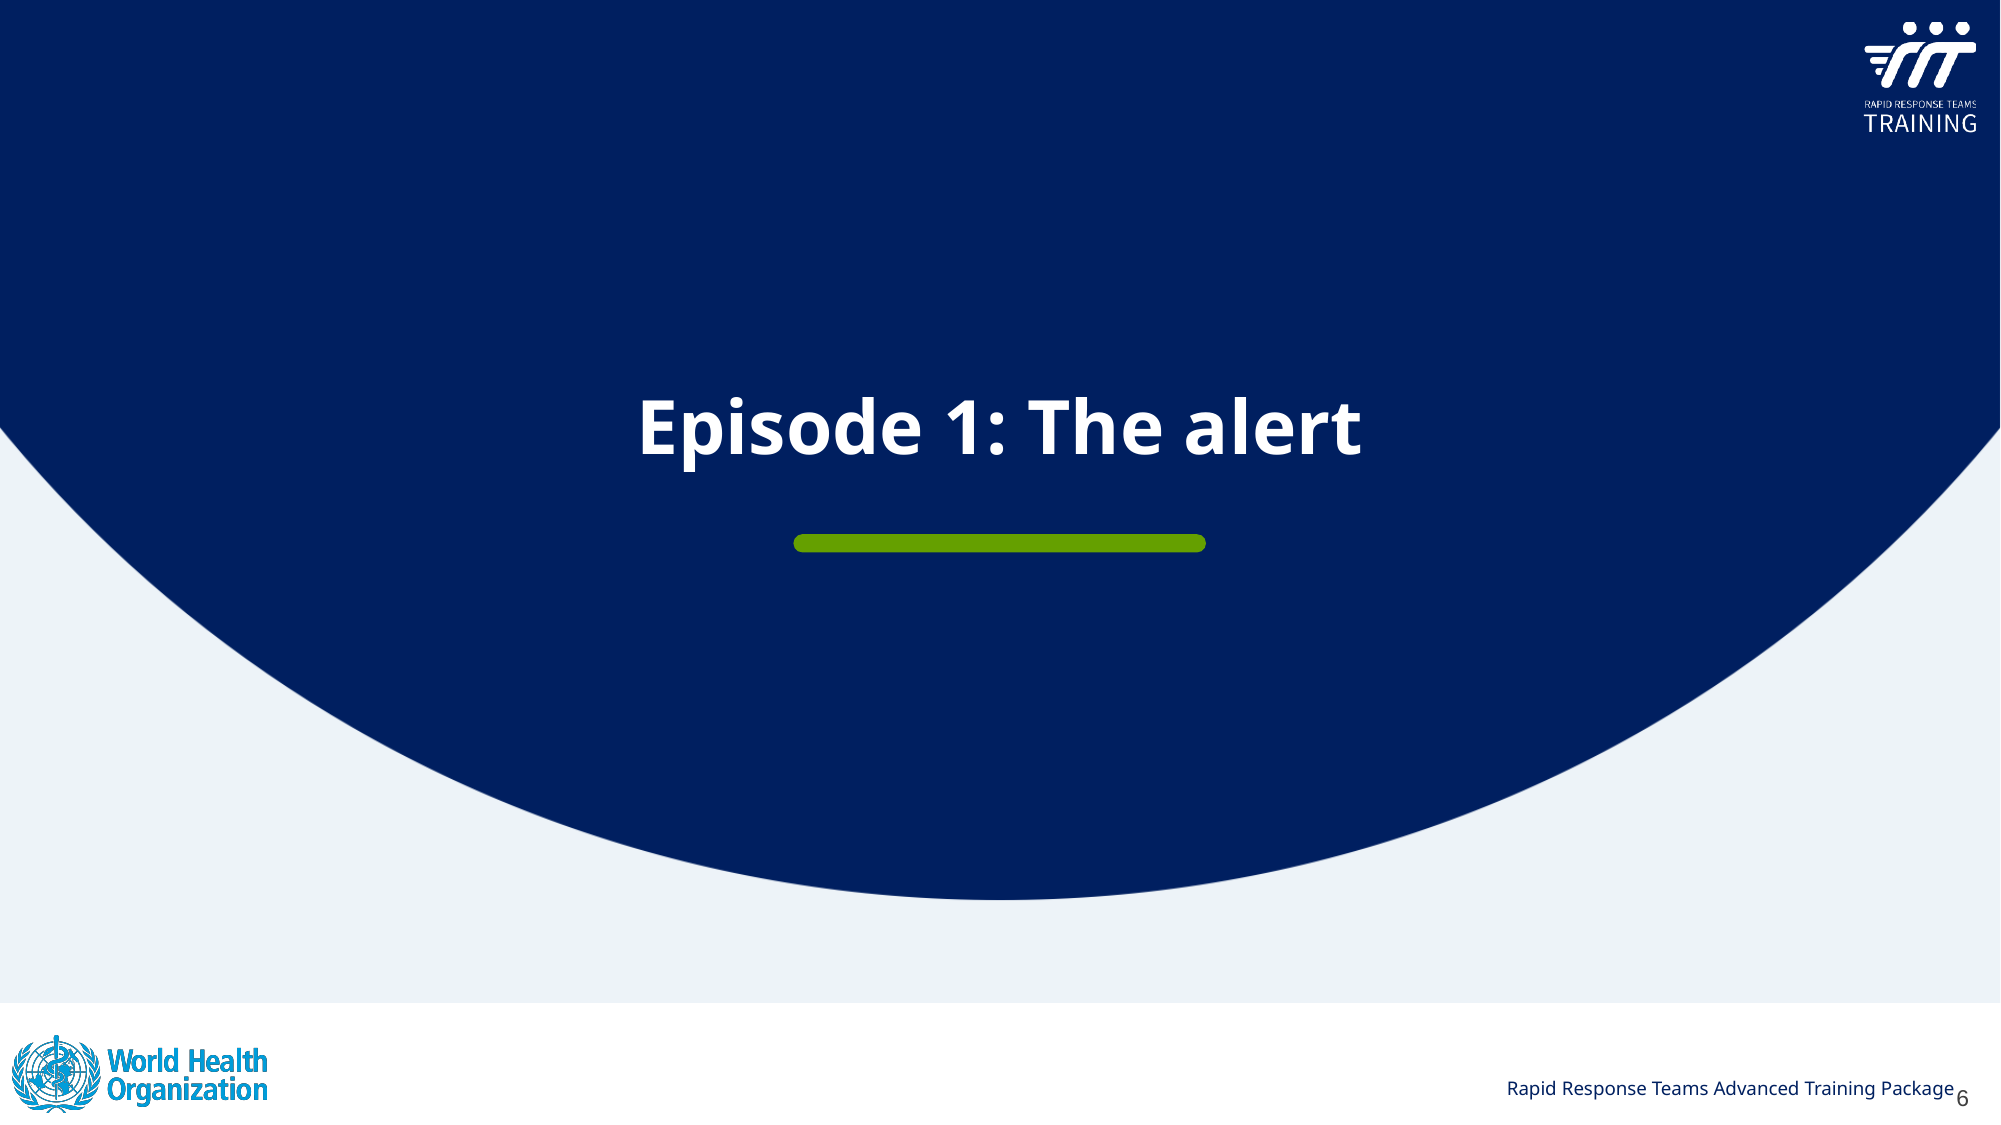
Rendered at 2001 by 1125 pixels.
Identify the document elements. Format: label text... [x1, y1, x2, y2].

picture [12, 1083, 48, 1113]
picture [46, 1056, 54, 1062]
picture [34, 1054, 43, 1078]
picture [24, 1054, 36, 1087]
picture [12, 1035, 54, 1068]
list Episode 1: The alert [68, 276, 1932, 585]
picture [30, 1083, 37, 1091]
picture [36, 1088, 78, 1105]
picture [40, 1062, 47, 1070]
picture [71, 1053, 90, 1091]
picture [22, 1062, 26, 1077]
picture [0, 0, 2001, 1003]
picture [59, 1035, 267, 1113]
picture [50, 1108, 62, 1113]
